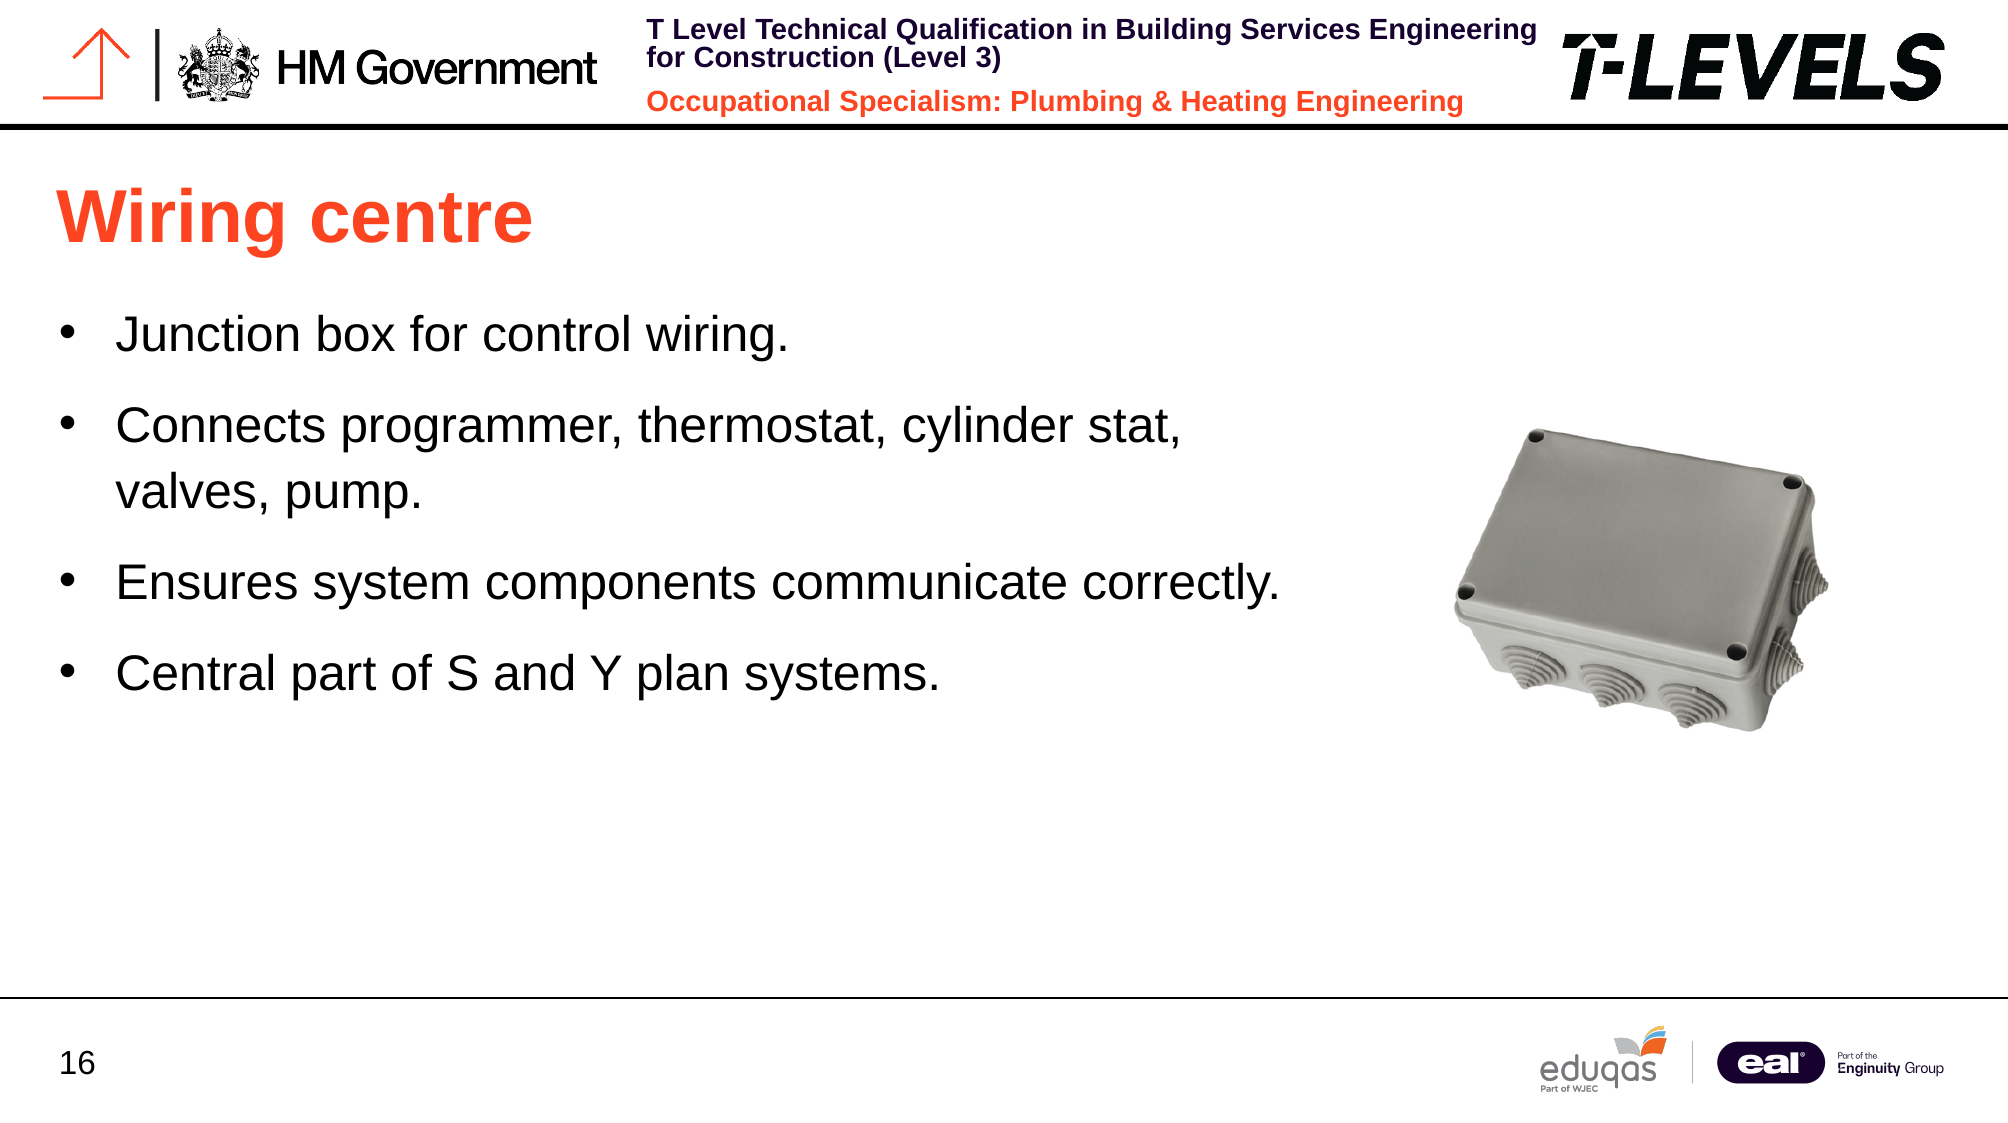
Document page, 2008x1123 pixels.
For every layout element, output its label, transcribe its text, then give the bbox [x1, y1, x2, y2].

picture [1543, 25, 1964, 108]
picture [38, 27, 136, 100]
list Junction box for control wiring. Connects programmer, thermostat, cylinder stat, valves, pump. Ensures system components communicate correctly. Central part of S and Y plan systems. [59, 295, 1337, 873]
picture [1318, 369, 1952, 792]
picture [1535, 1021, 1949, 1097]
title Wiring centre [41, 111, 1949, 314]
picture [155, 28, 597, 102]
